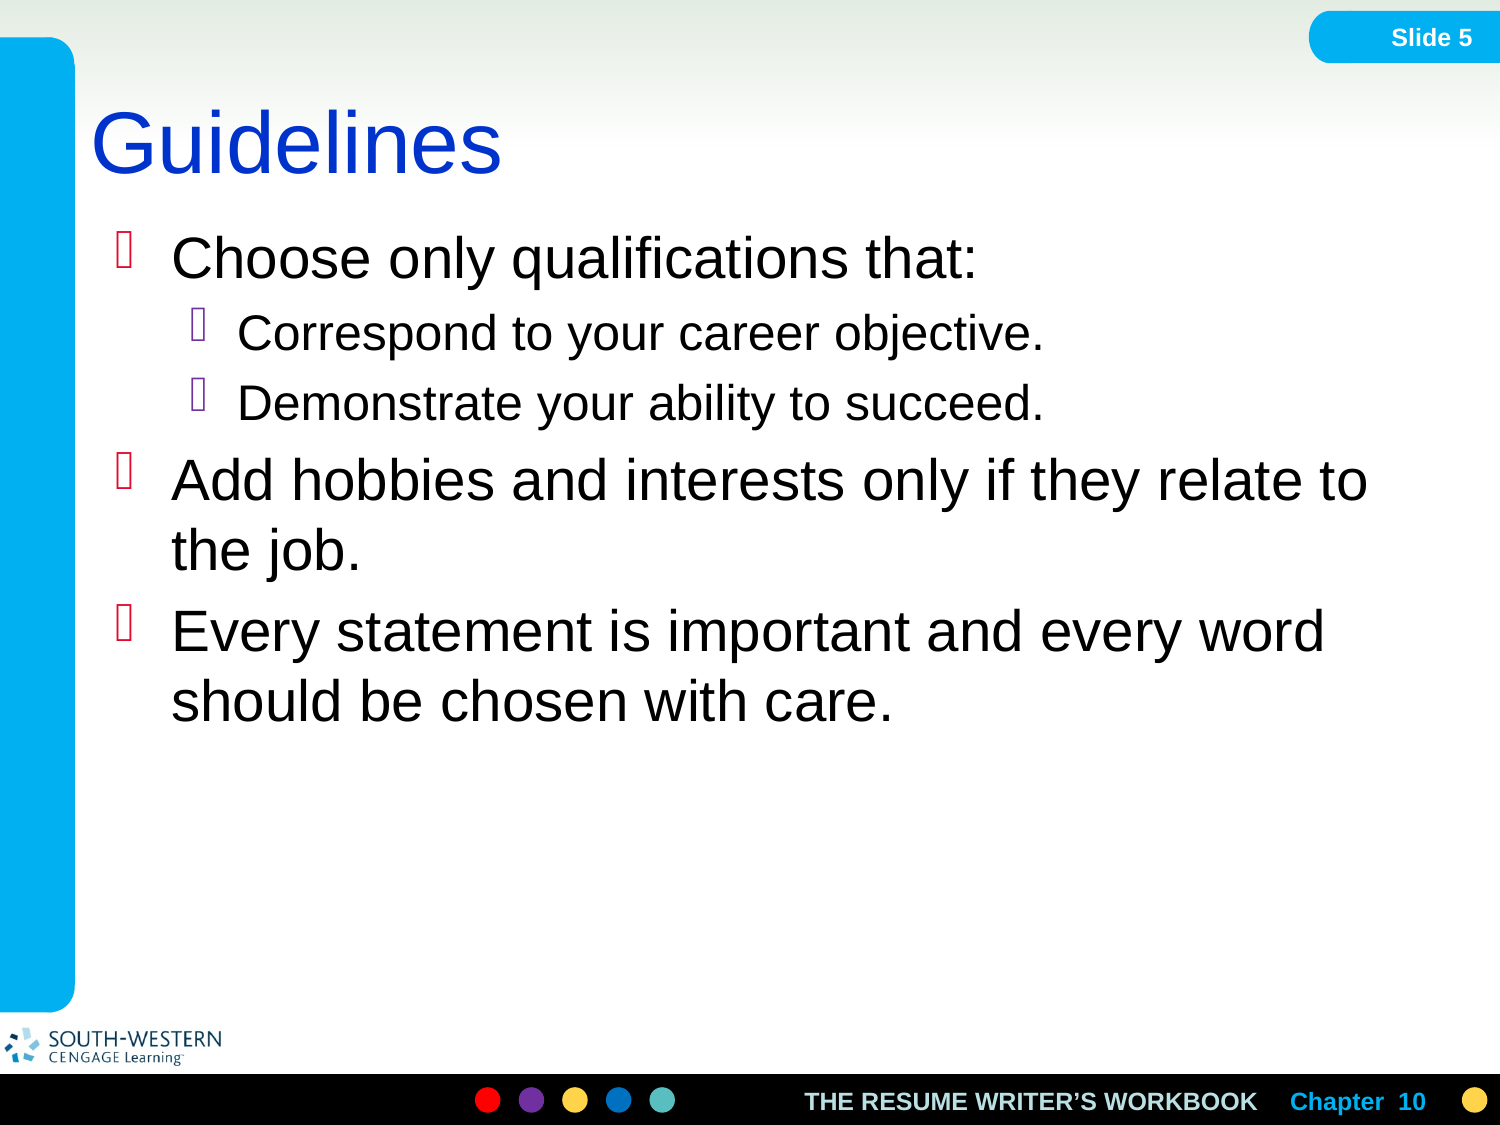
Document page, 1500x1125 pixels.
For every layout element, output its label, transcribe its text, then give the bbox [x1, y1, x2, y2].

picture [0, 1022, 225, 1073]
slide_number Slide 5 [1312, 13, 1488, 93]
title Guidelines [74, 44, 1426, 233]
list Choose only qualifications that: Correspond to your career objective. Demonstrate your ability to succeed. Add hobbies and interests only if they relate to the job. Every statement is important and every word should be chosen with care. [99, 212, 1451, 956]
footer Chapter 10 [1274, 1075, 1476, 1125]
